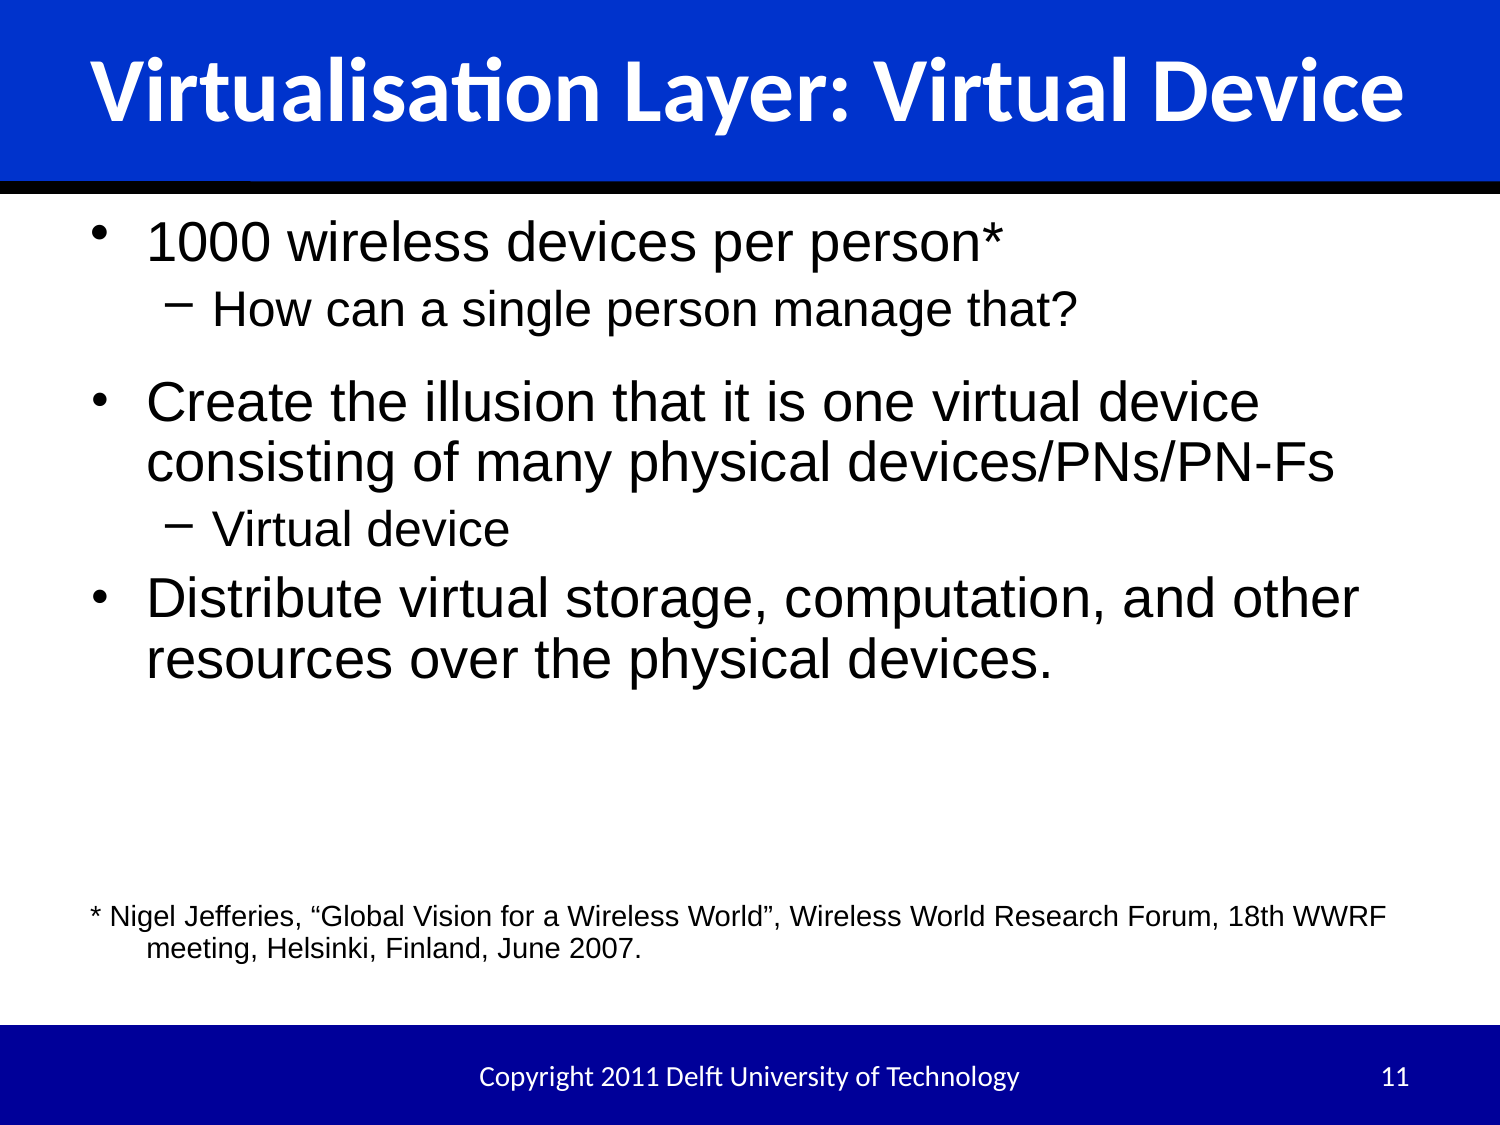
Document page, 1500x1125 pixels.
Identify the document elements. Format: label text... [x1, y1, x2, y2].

title Virtualisation Layer: Virtual Device [74, 24, 1426, 163]
slide_number 11 [1074, 1049, 1426, 1103]
footer Copyright 2011 Delft University of Technology [437, 1049, 1063, 1103]
list 1000 wireless devices per person* How can a single person manage that? Create the illusion that it is one virtual device consisting of many physical devices/PNs/PN-Fs Virtual device Distribute virtual storage, computation, and other resources over the physical devices. * Nigel Jefferies, “Global Vision for a Wireless World”, Wireless World Research Forum, 18th WWRF meeting, Helsinki, Finland, June 2007. [74, 212, 1426, 1006]
